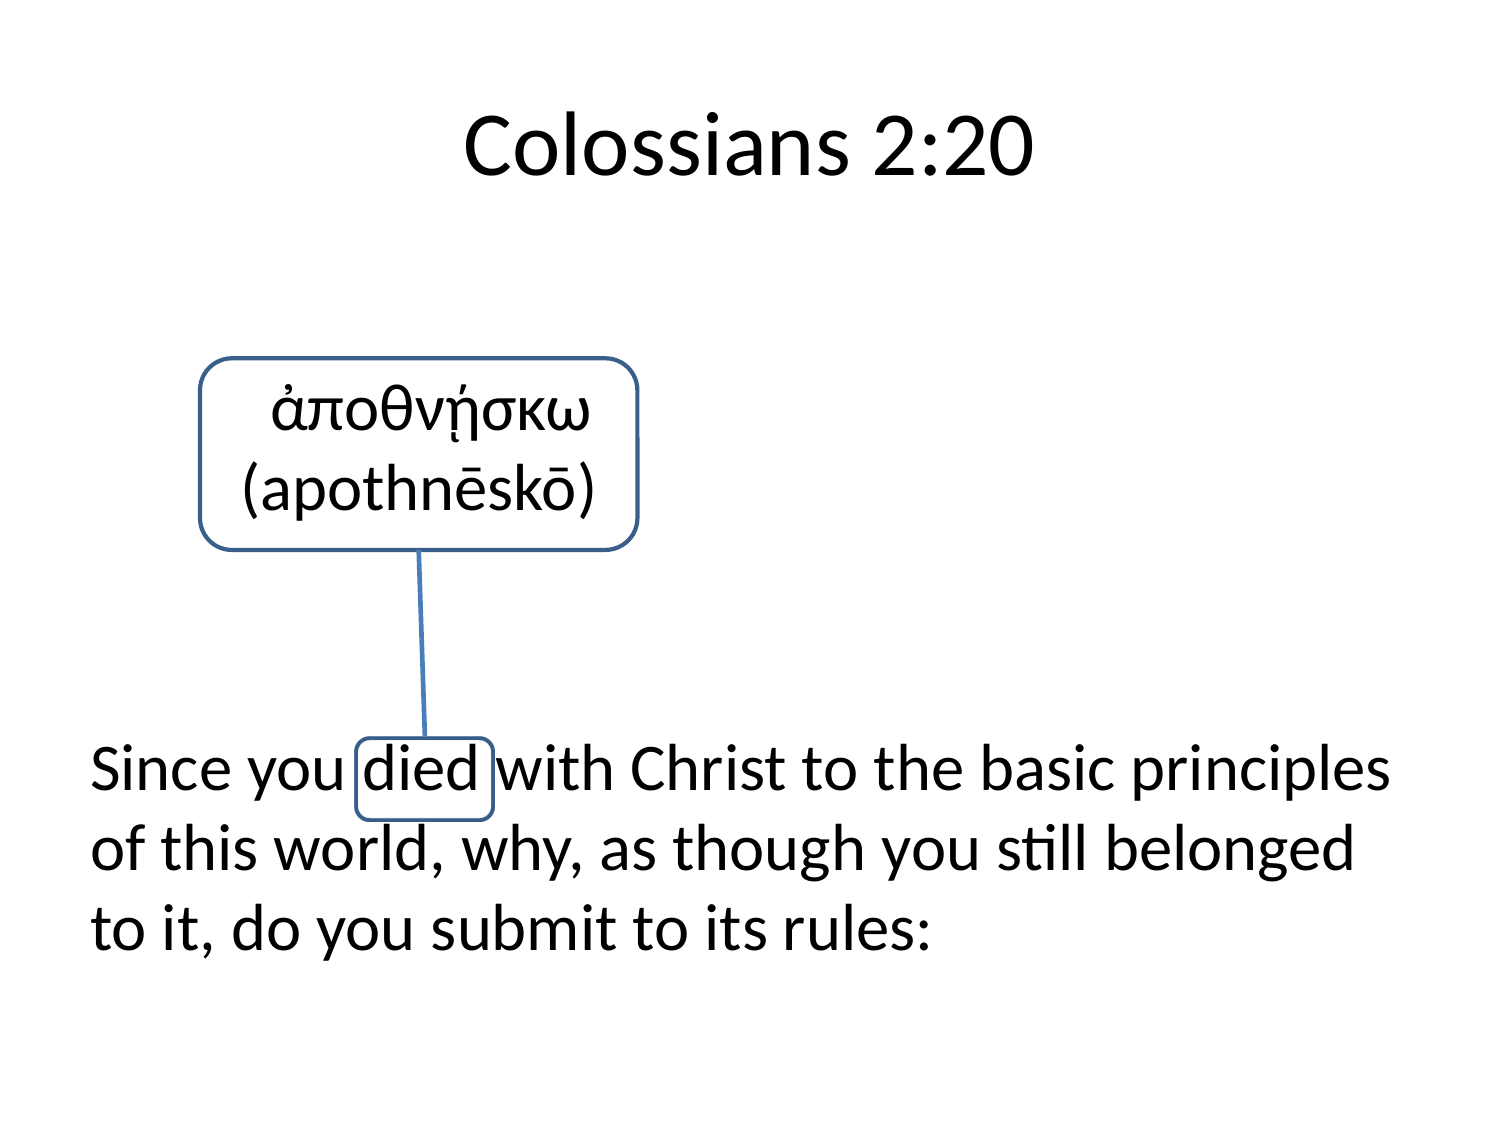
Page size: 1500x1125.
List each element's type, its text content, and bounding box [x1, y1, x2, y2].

title Colossians 2:20 [75, 45, 1425, 233]
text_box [418, 549, 426, 737]
picture [354, 736, 496, 822]
list ἀποθνῄσκω (apothnēskō) Since you died with Christ to the basic principles of this world, why, as though you still belonged to it, do you submit to its rules: [75, 262, 1425, 1005]
text_box [197, 356, 640, 553]
